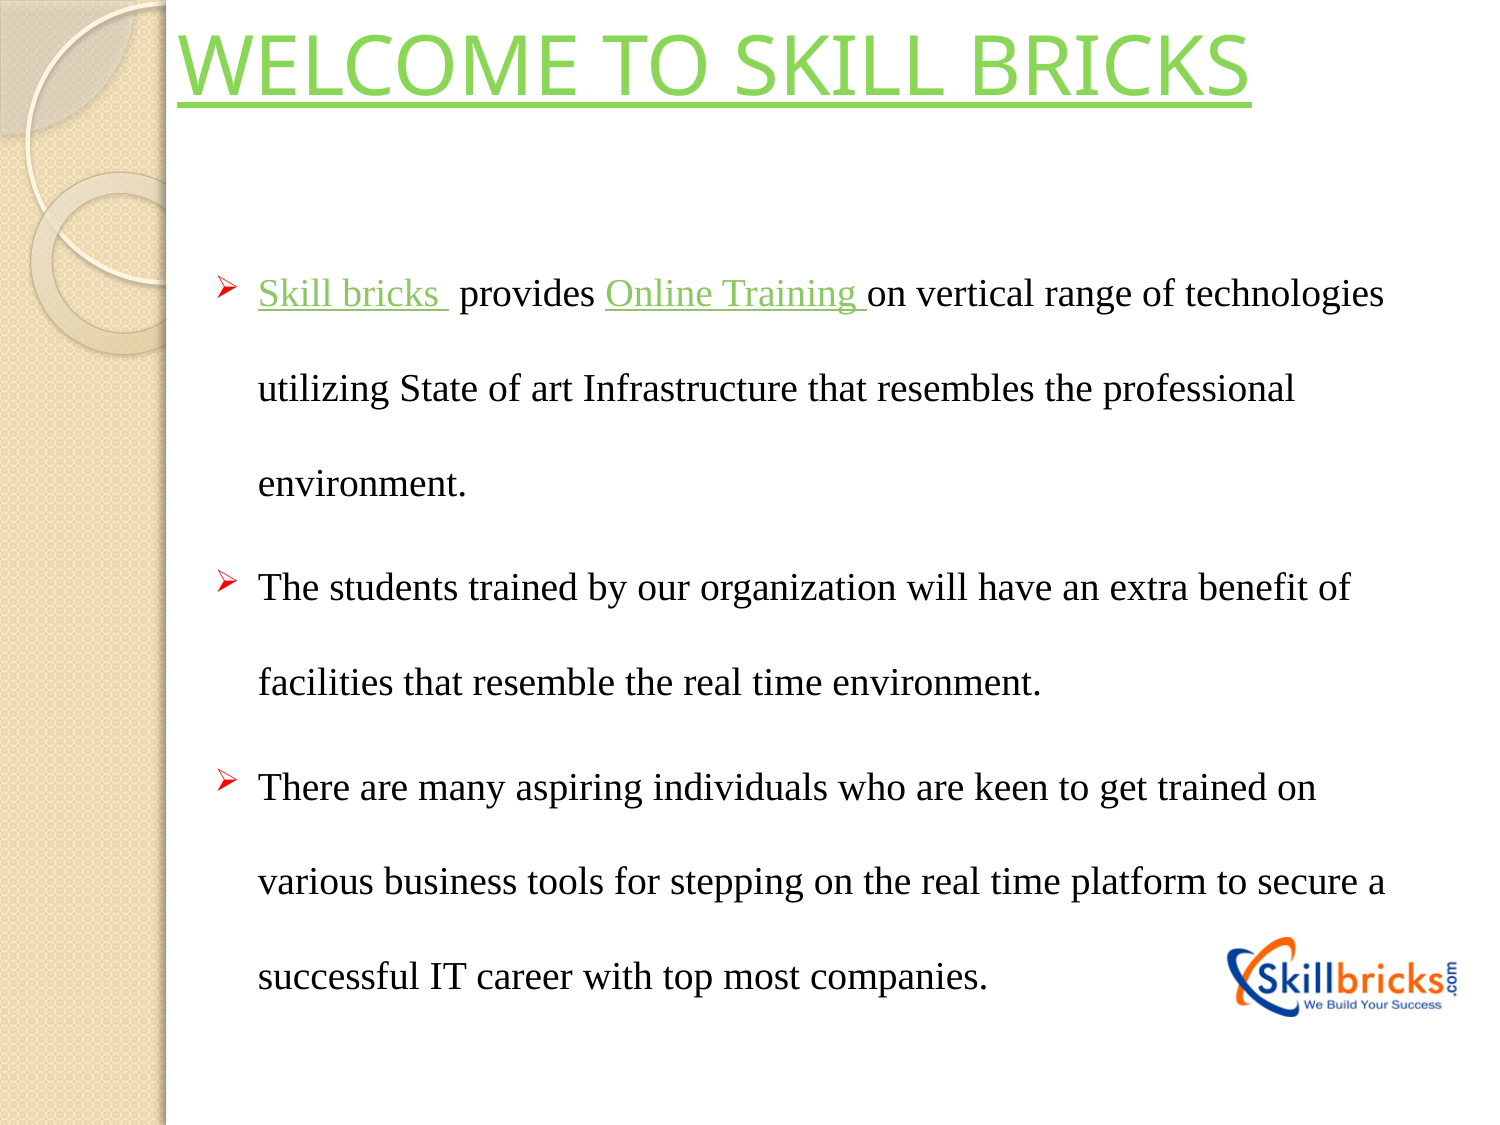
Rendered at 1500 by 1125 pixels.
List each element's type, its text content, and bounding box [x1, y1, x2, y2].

title Welcome to Skill bricks [162, 0, 1388, 163]
list Skill bricks provides Online Training on vertical range of technologies utilizing State of art Infrastructure that resembles the professional environment. The students trained by our organization will have an extra benefit of facilities that resemble the real time environment. There are many aspiring individuals who are keen to get trained on various business tools for stepping on the real time platform to secure a successful IT career with top most companies. [187, 212, 1413, 1012]
picture [1212, 937, 1474, 1019]
